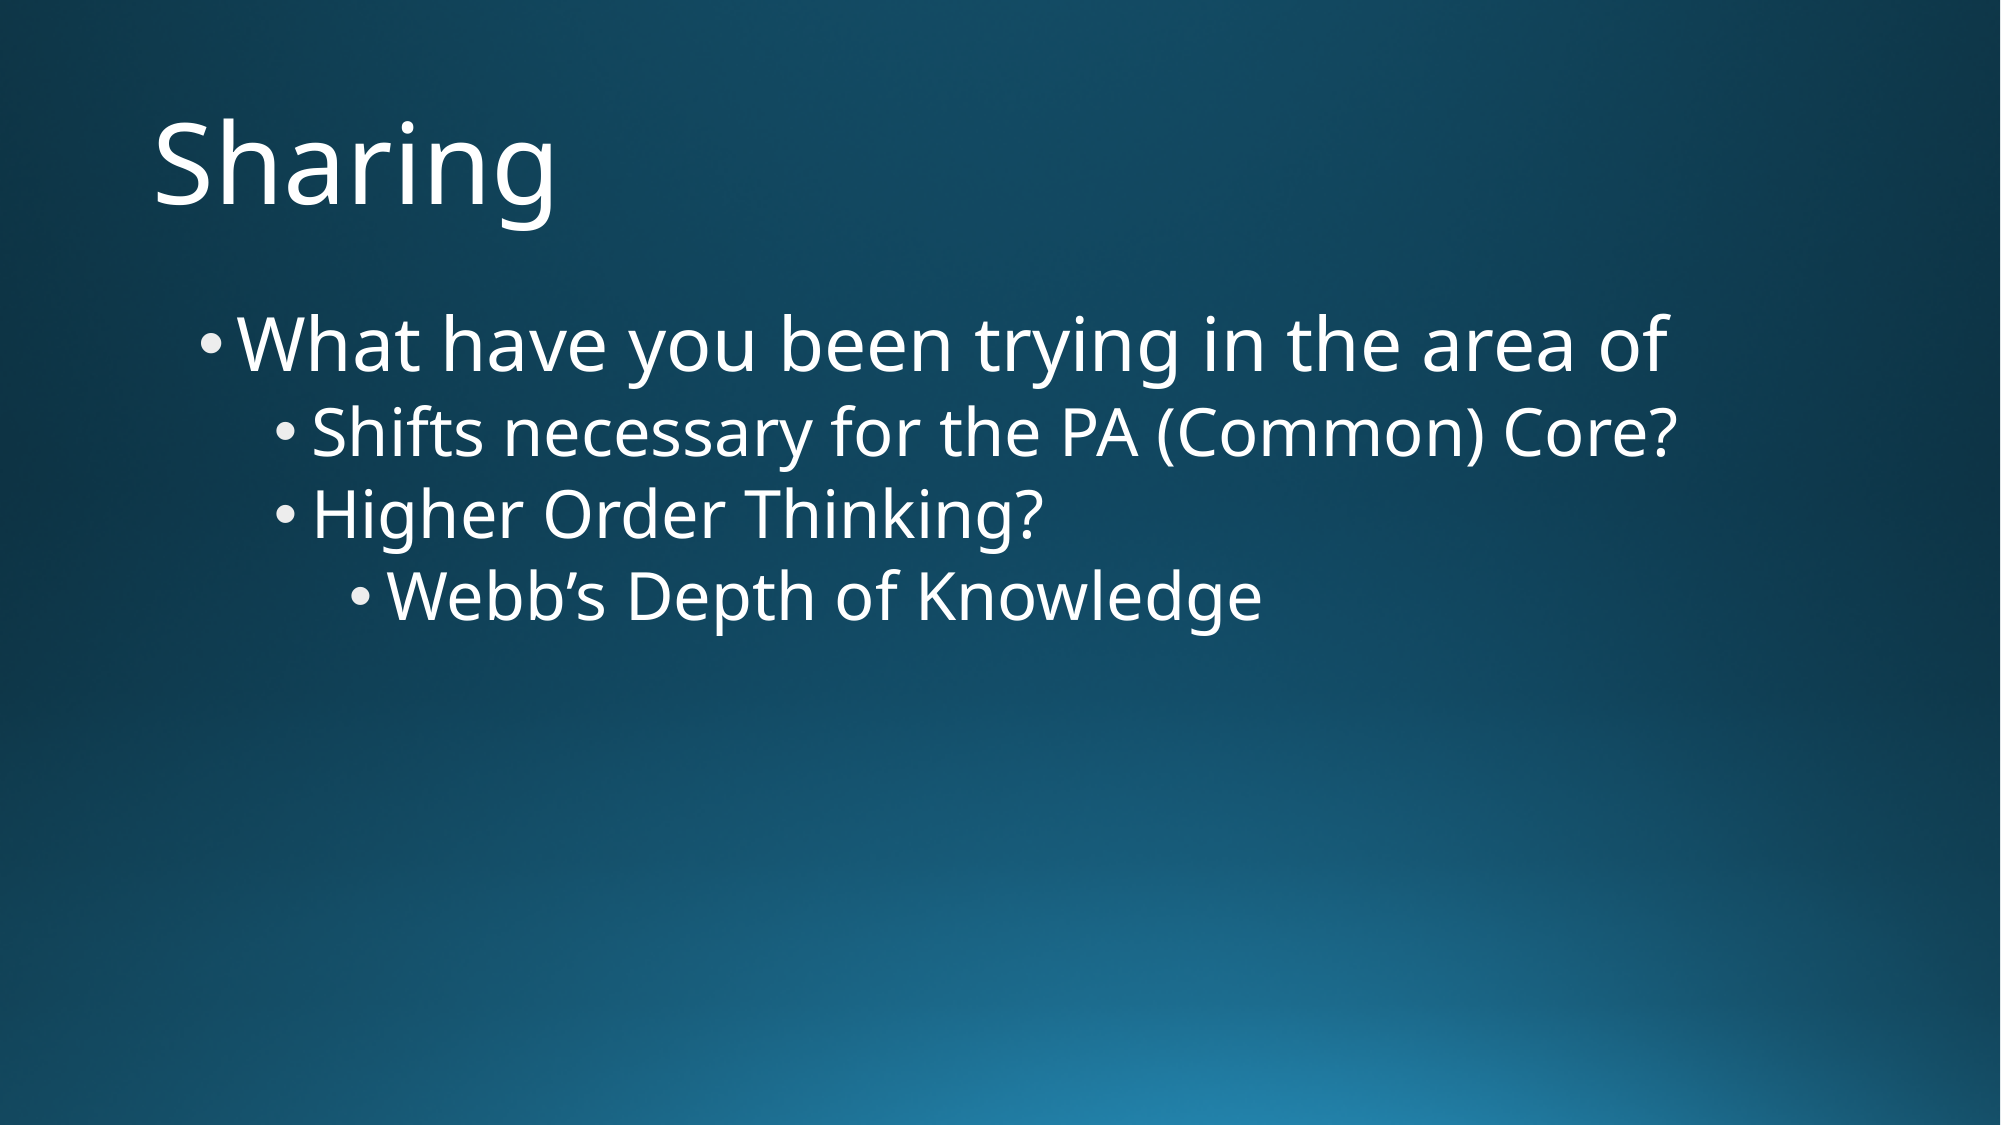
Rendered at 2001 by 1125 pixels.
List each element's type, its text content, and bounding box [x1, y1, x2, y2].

title Sharing [137, 59, 1863, 278]
picture [0, 0, 2001, 1125]
list What have you been trying in the area of Shifts necessary for the PA (Common) Core? Higher Order Thinking? Webb’s Depth of Knowledge [183, 299, 1863, 1014]
